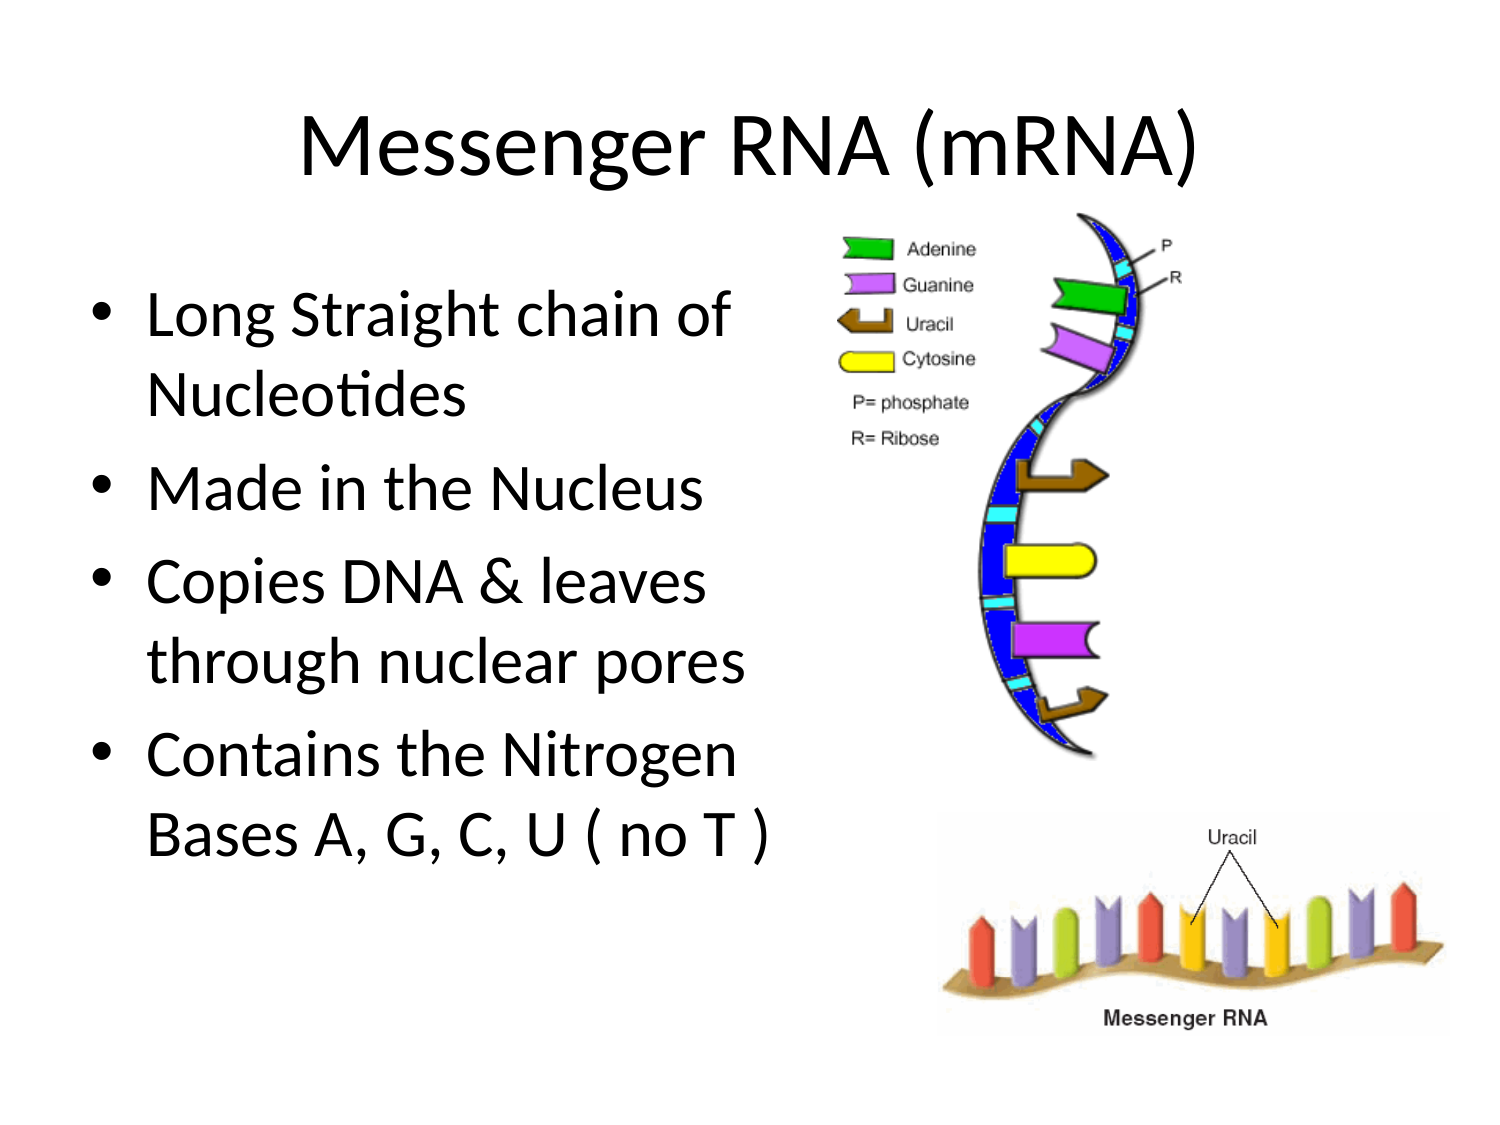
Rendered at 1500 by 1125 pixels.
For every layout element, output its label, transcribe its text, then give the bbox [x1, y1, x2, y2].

picture [837, 212, 1182, 762]
list Long Straight chain of Nucleotides Made in the Nucleus Copies DNA & leaves through nuclear pores Contains the Nitrogen Bases A, G, C, U ( no T ) [74, 262, 801, 1006]
title Messenger RNA (mRNA) [74, 44, 1426, 233]
picture [937, 812, 1451, 1037]
